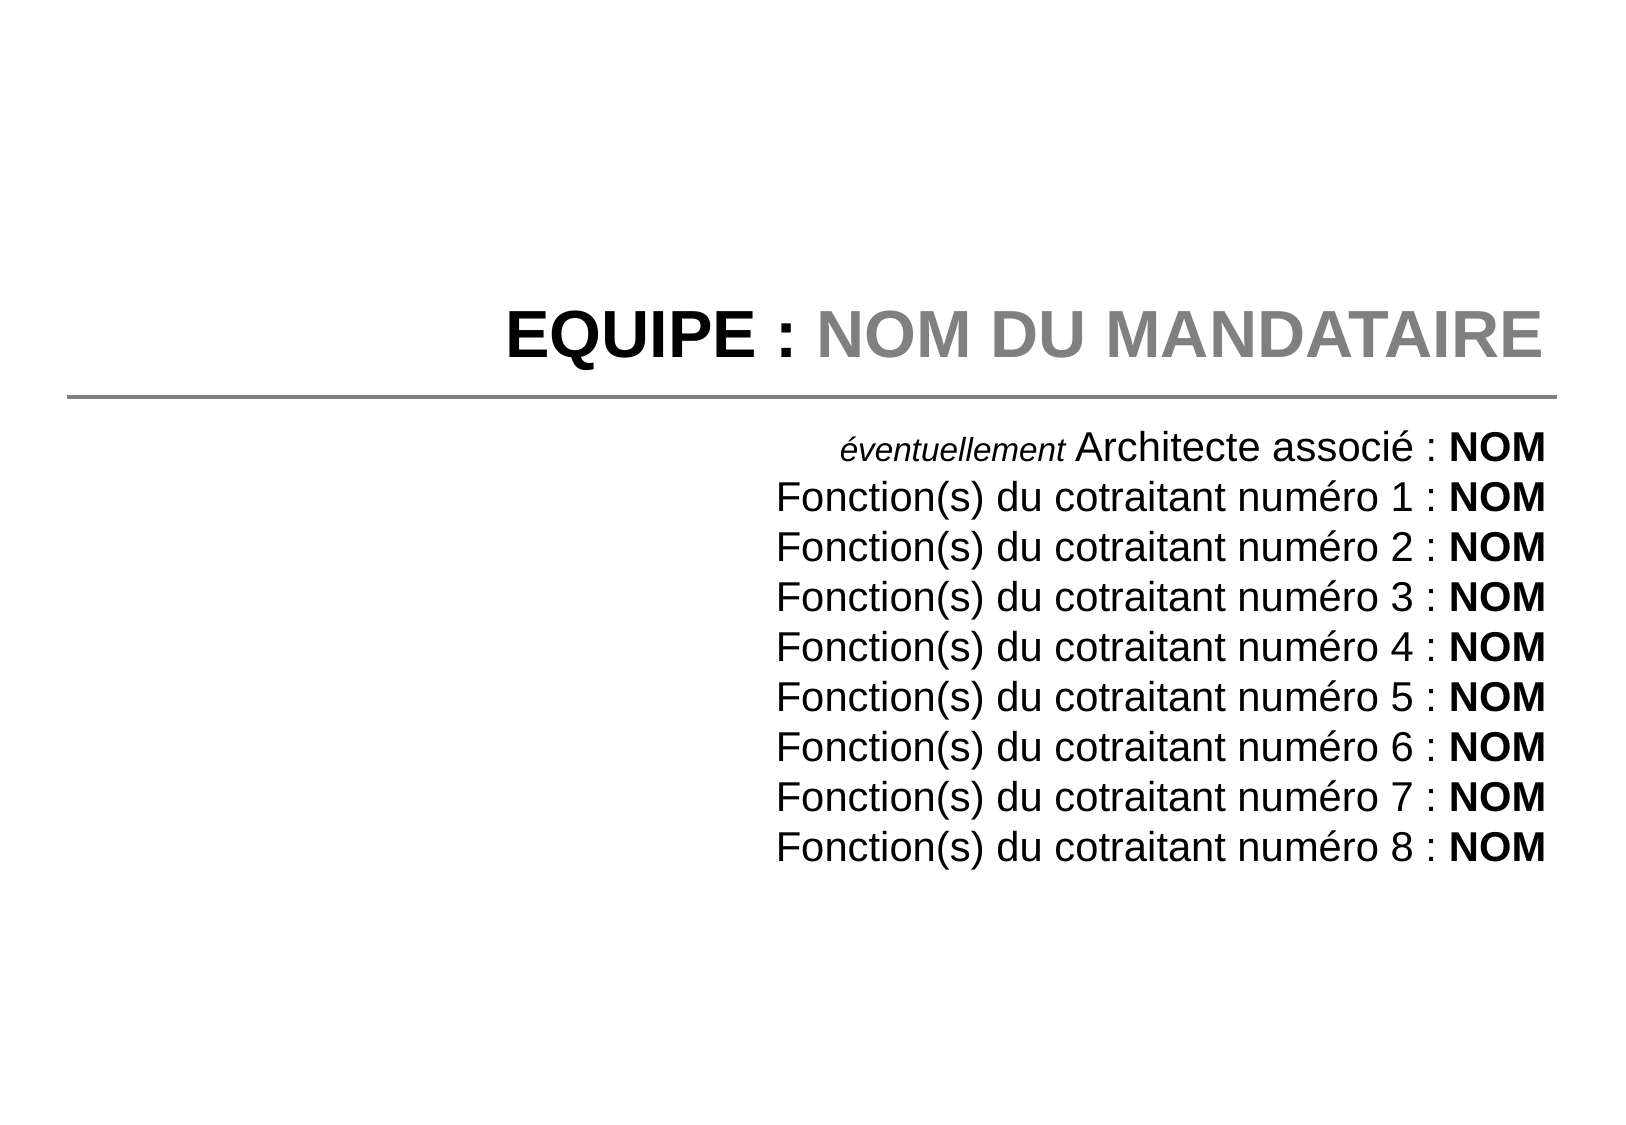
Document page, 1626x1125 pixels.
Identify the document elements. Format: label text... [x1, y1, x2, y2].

text_box éventuellement Architecte associé : NOM Fonction(s) du cotraitant numéro 1 : NOM Fonction(s) du cotraitant numéro 2 : NOM Fonction(s) du cotraitant numéro 3 : NOM Fonction(s) du cotraitant numéro 4 : NOM Fonction(s) du cotraitant numéro 5 : NOM Fonction(s) du cotraitant numéro 6 : NOM Fonction(s) du cotraitant numéro 7 : NOM Fonction(s) du cotraitant numéro 8 : NOM [318, 412, 1562, 878]
text_box EQUIPE : NOM DU MANDATAIRE [69, 265, 1560, 396]
